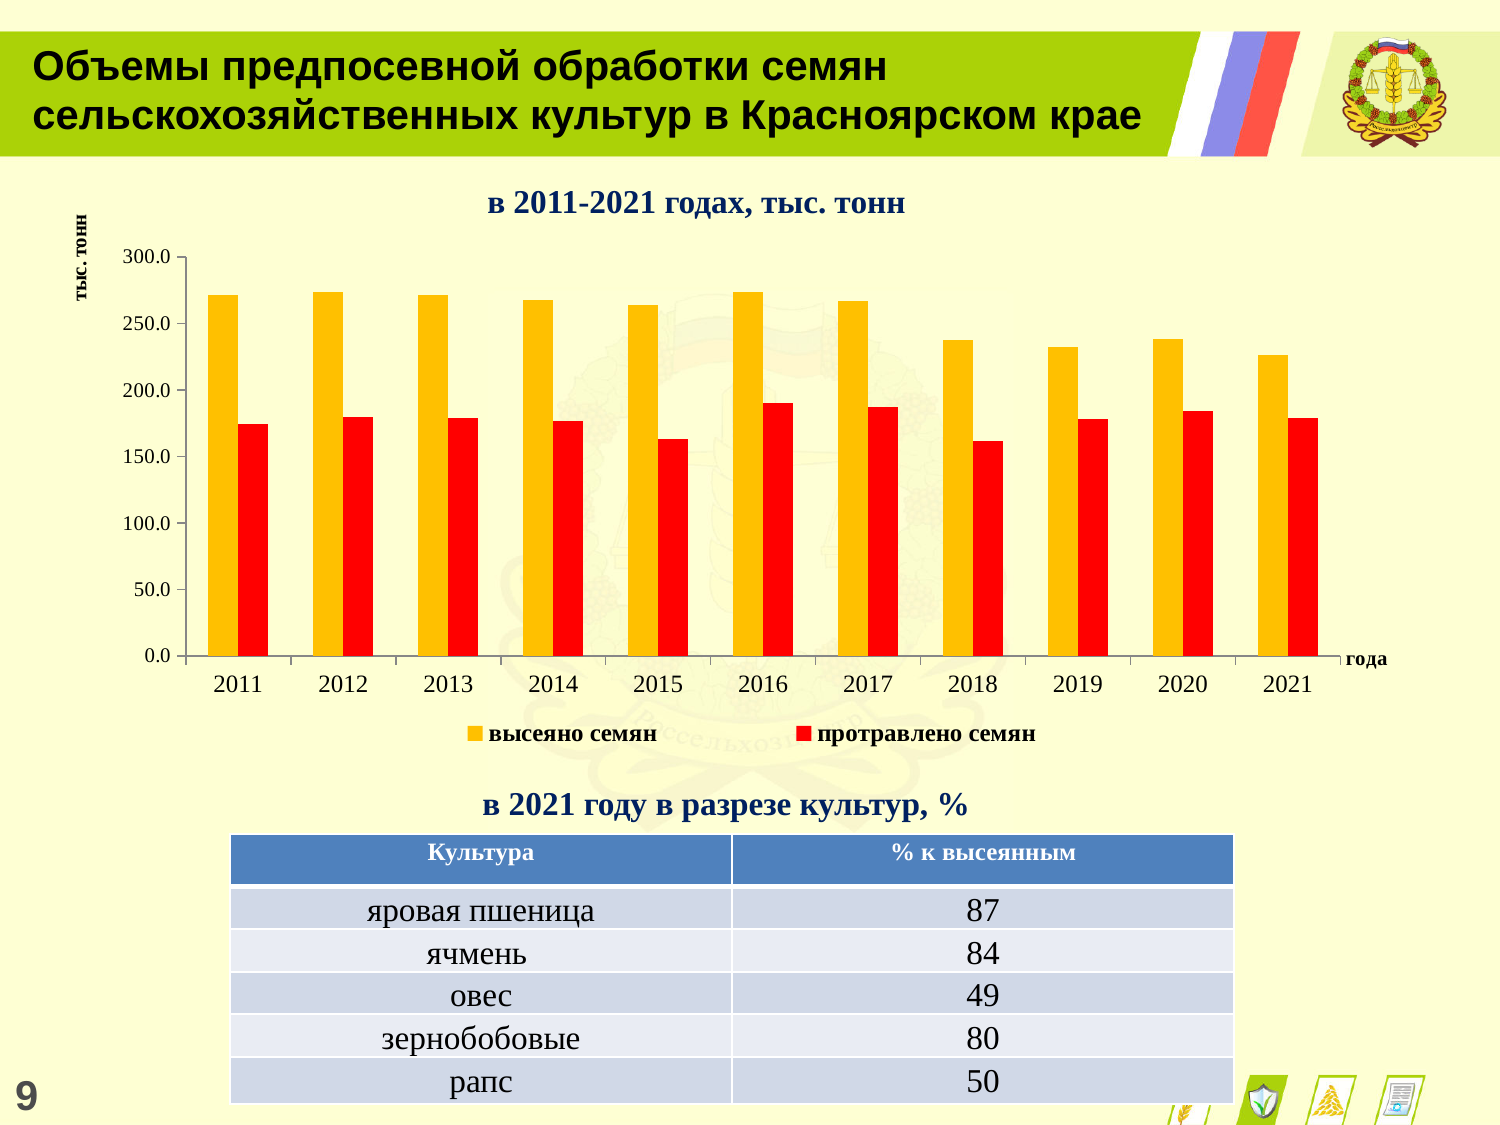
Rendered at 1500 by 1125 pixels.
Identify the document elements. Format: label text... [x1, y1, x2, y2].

table_header Культура [231, 835, 731, 884]
table_cell зернобобовые [231, 1015, 731, 1056]
picture [0, 0, 1500, 1125]
table_cell 49 [733, 973, 1233, 1013]
table_cell яровая пшеница [231, 889, 731, 928]
slide_number 9 [0, 1075, 89, 1112]
table_cell 84 [733, 930, 1233, 971]
list в 2011-2021 годах, тыс. тонн [253, 172, 1140, 206]
table_cell 87 [733, 889, 1233, 928]
table_header % к высеянным [733, 835, 1233, 884]
table_cell 80 [733, 1015, 1233, 1056]
list в 2021 году в разрезе культур, % [442, 784, 1010, 832]
list Объемы предпосевной обработки семян сельскохозяйственных культур в Красноярском крае [17, 31, 1176, 149]
table_cell ячмень [231, 930, 731, 971]
table_cell 50 [733, 1058, 1233, 1103]
chart [52, 207, 1412, 776]
table_cell овес [231, 973, 731, 1013]
table_cell рапс [231, 1058, 731, 1103]
